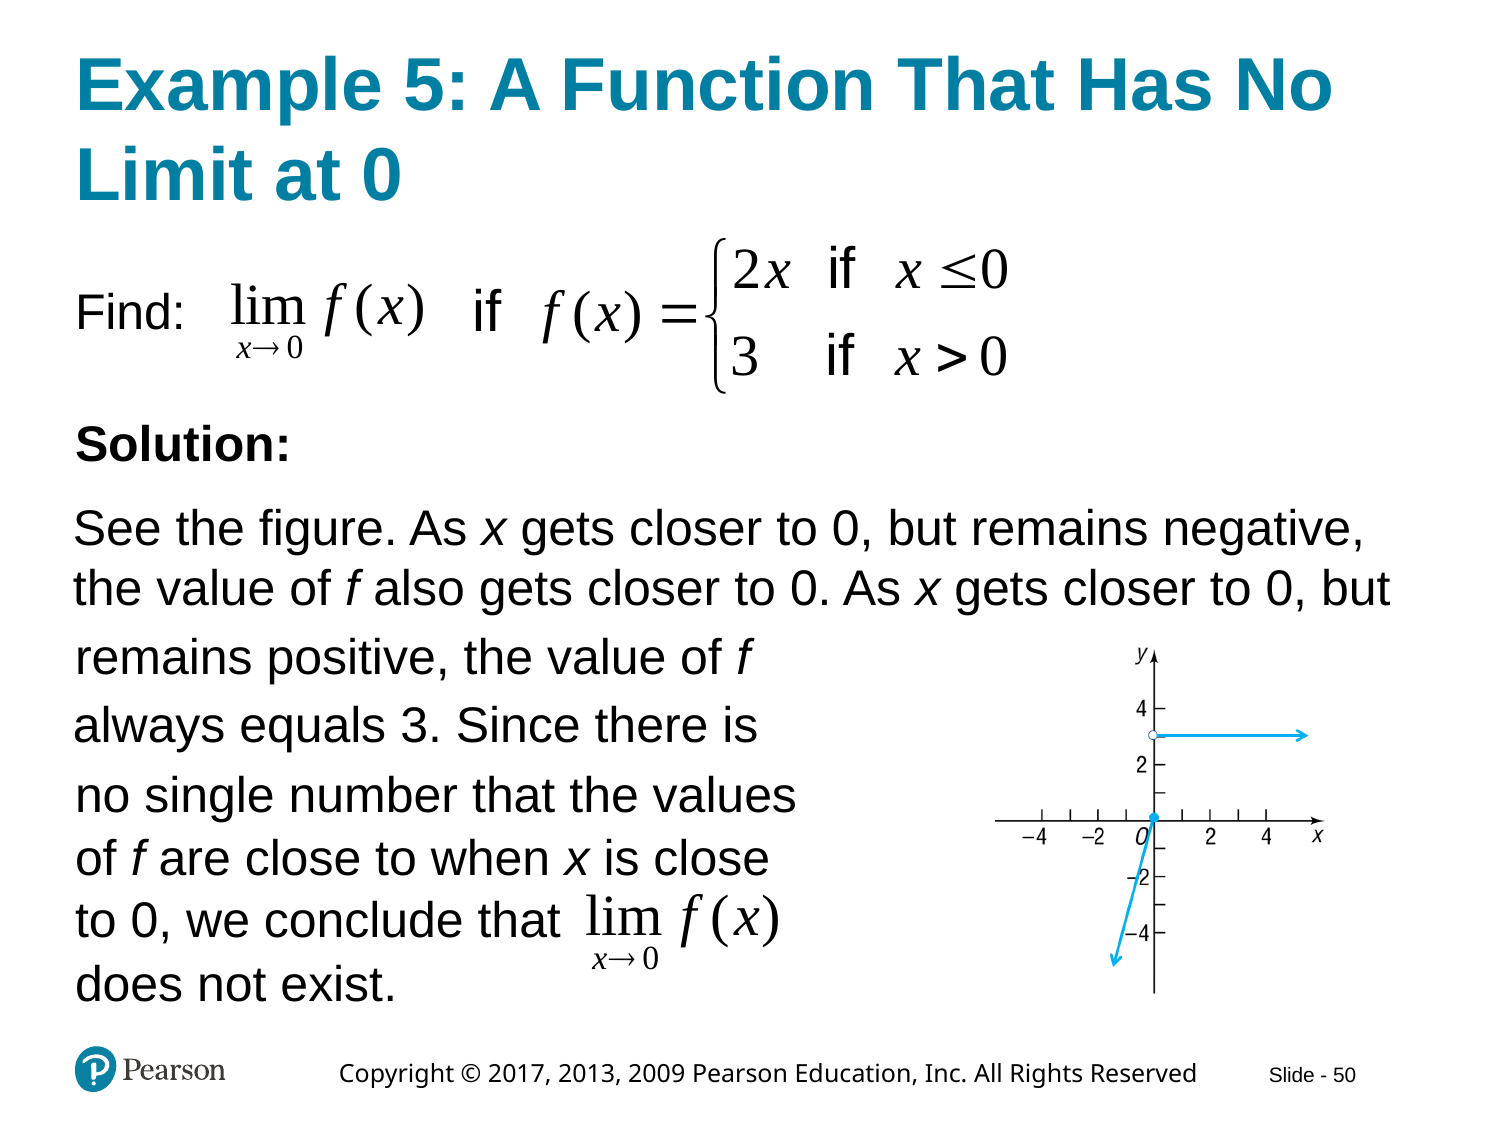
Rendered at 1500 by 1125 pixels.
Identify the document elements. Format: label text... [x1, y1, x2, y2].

list no single number that the values [75, 762, 813, 821]
list always equals 3. Since there is [72, 692, 788, 750]
list See the figure. As x gets closer to 0, but remains negative, the value of f also gets closer to 0. As x gets closer to 0, but [72, 495, 1423, 615]
list does not exist. [75, 951, 413, 1000]
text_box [227, 274, 430, 365]
list of f are close to when x is close [75, 825, 788, 881]
list Find: [75, 279, 188, 329]
list remains positive, the value of f [75, 624, 763, 684]
picture [980, 638, 1339, 1000]
list Solution: [75, 411, 1400, 480]
list to 0, we conclude that [75, 887, 575, 938]
title Example 5: A Function That Has No Limit at 0 [75, 35, 1425, 216]
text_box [472, 233, 1013, 401]
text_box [582, 885, 786, 976]
